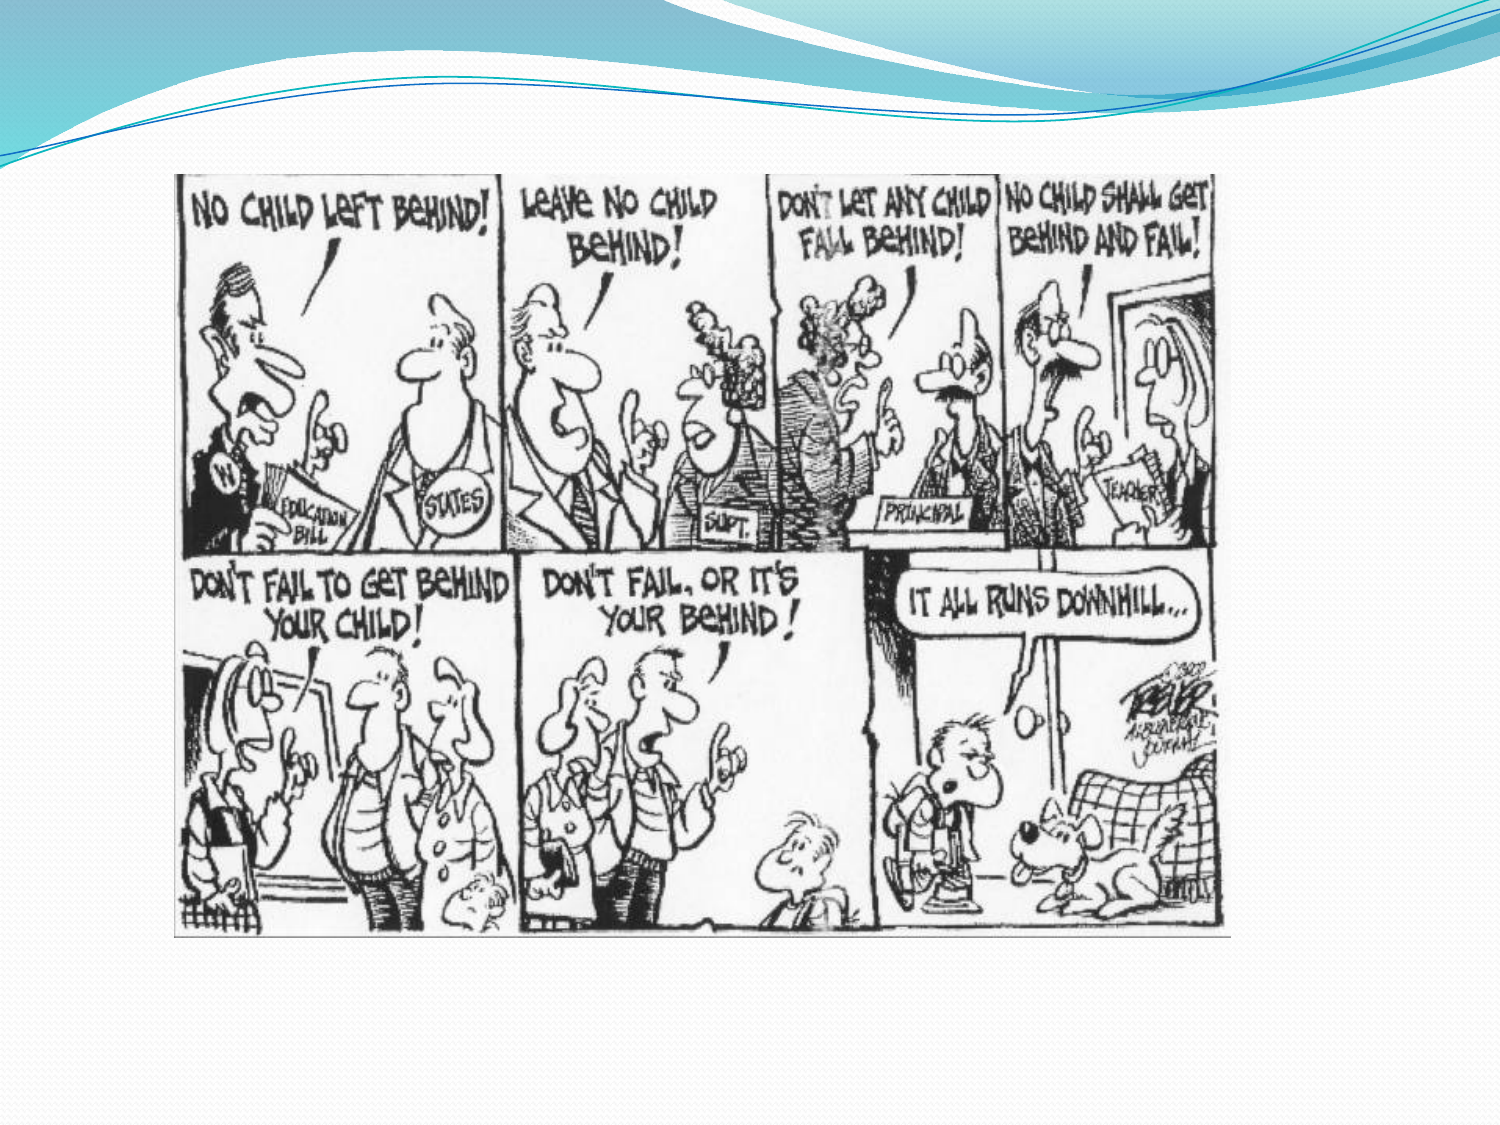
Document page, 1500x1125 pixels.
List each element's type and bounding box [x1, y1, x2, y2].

picture [174, 174, 1232, 938]
